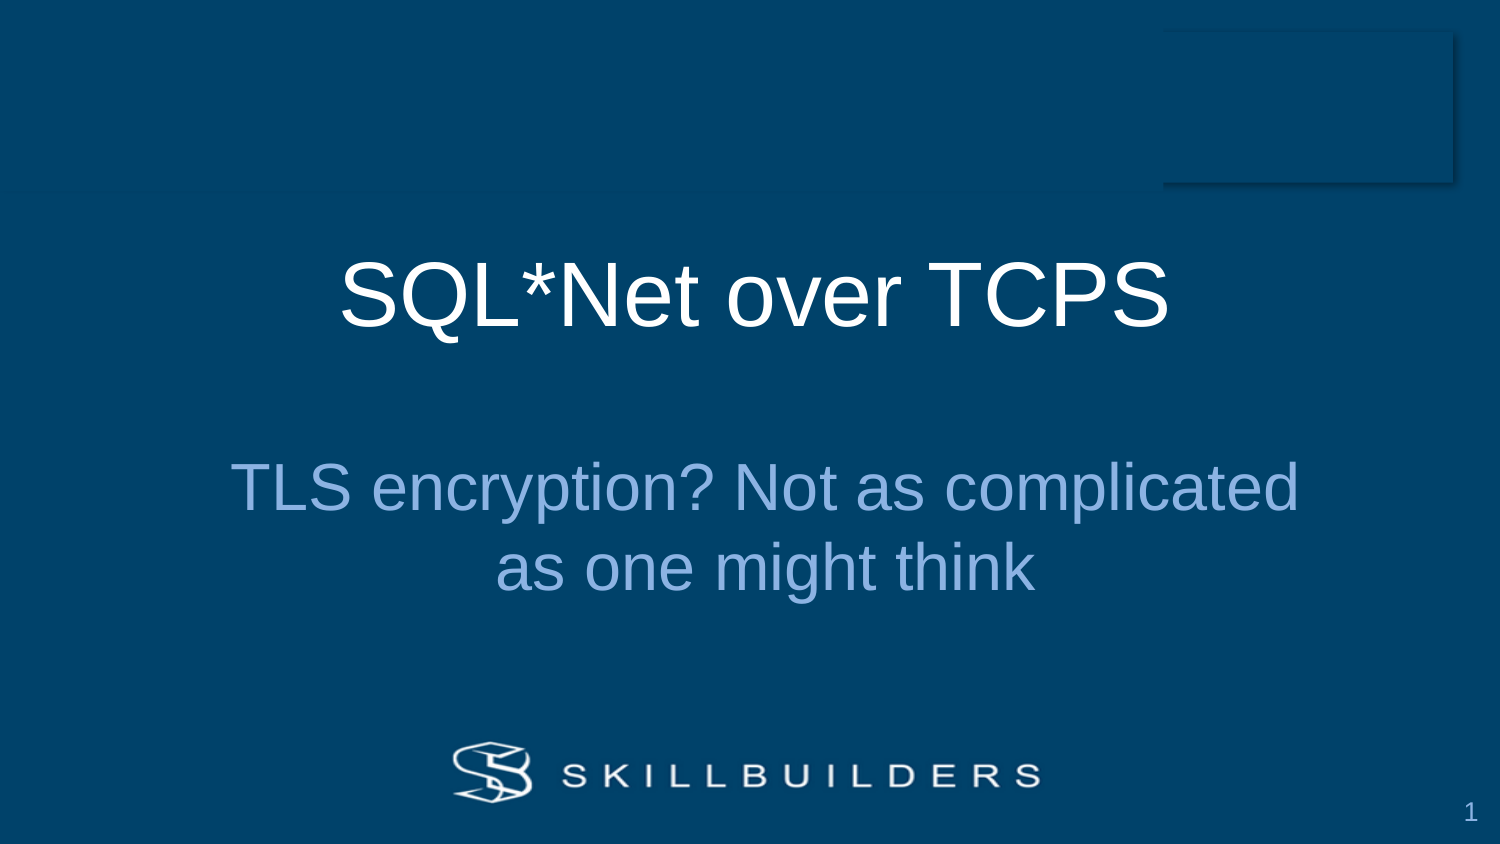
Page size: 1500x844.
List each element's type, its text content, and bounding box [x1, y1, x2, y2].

picture [446, 734, 1054, 810]
list TLS encryption? Not as complicated as one might think [213, 435, 1318, 614]
title SQL*Net over TCPS [42, 199, 1468, 381]
slide_number 1 [1403, 779, 1494, 844]
